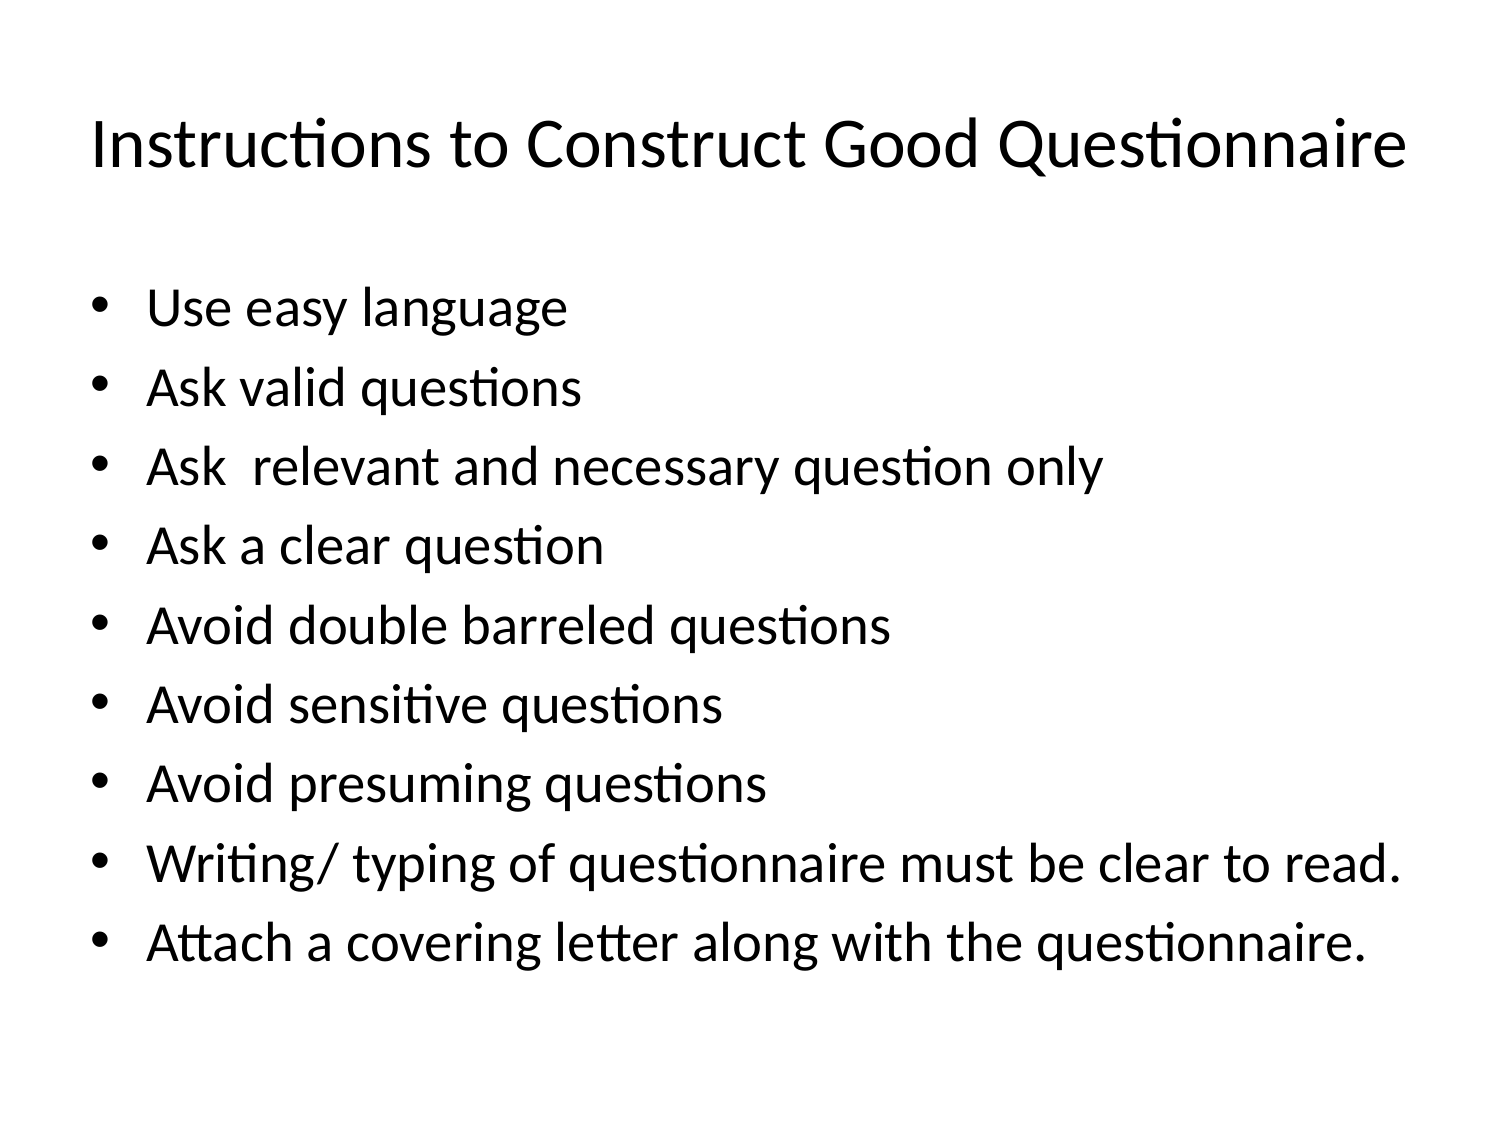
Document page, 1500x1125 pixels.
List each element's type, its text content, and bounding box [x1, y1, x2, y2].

title Instructions to Construct Good Questionnaire [75, 45, 1425, 233]
list Use easy language Ask valid questions Ask relevant and necessary question only Ask a clear question Avoid double barreled questions Avoid sensitive questions Avoid presuming questions Writing/ typing of questionnaire must be clear to read. Attach a covering letter along with the questionnaire. [75, 262, 1425, 1005]
